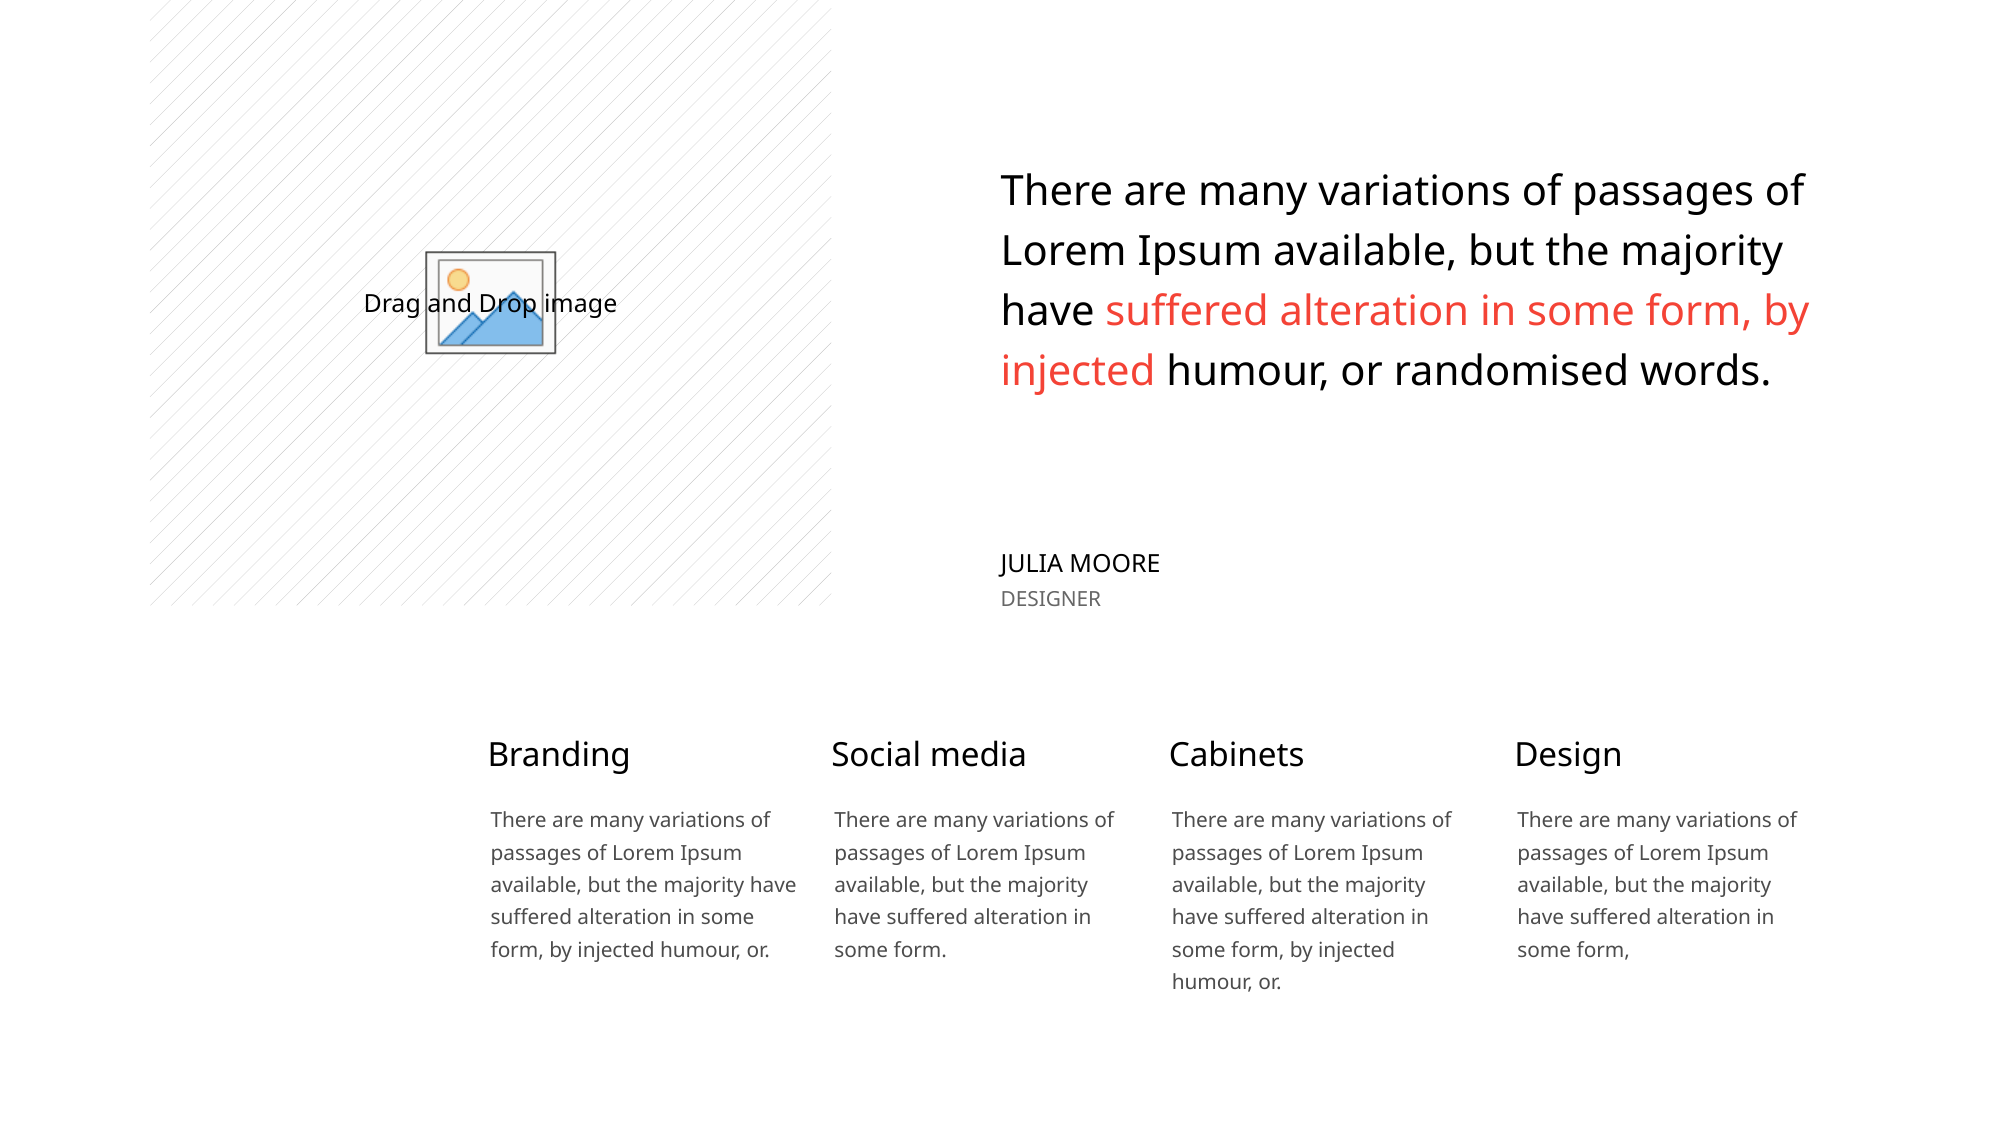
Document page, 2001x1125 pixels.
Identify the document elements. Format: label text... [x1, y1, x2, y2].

text_box Design [1514, 730, 1818, 781]
text_box There are many variations of passages of Lorem Ipsum available, but the majority have suffered alteration in some form, [1517, 792, 1819, 969]
text_box There are many variations of passages of Lorem Ipsum available, but the majority have suffered alteration in some form, by injected humour, or randomised words. [1000, 146, 1850, 401]
text_box JULIA MOORE [1000, 544, 1513, 580]
text_box Social media [831, 730, 1135, 781]
text_box There are many variations of passages of Lorem Ipsum available, but the majority have suffered alteration in some form, by injected humour, or. [490, 792, 798, 969]
text_box Cabinets [1168, 730, 1472, 781]
text_box Branding [487, 730, 796, 781]
text_box There are many variations of passages of Lorem Ipsum available, but the majority have suffered alteration in some form, by injected humour, or. [1171, 791, 1474, 1002]
text_box There are many variations of passages of Lorem Ipsum available, but the majority have suffered alteration in some form. [834, 792, 1136, 969]
picture [149, 0, 832, 606]
text_box DESIGNER [1000, 580, 1513, 619]
